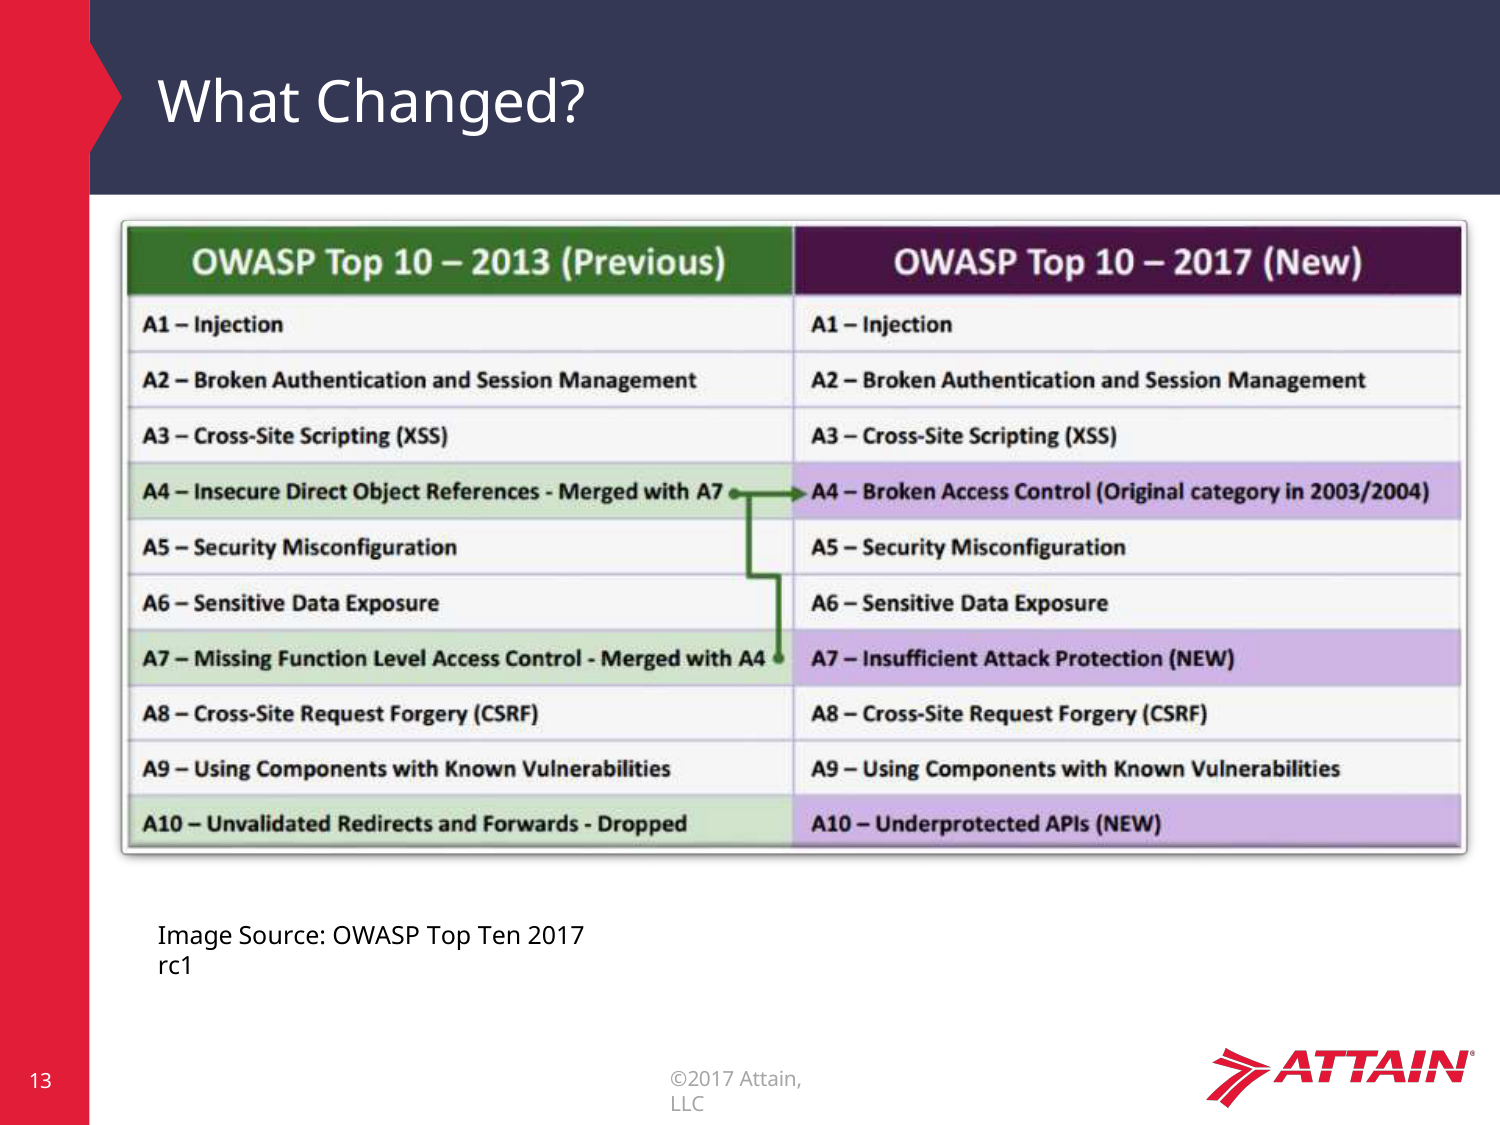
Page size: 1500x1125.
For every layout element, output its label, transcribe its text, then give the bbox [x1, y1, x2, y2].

title What Changed? [155, 28, 1345, 171]
footer ©2017 Attain, LLC [668, 1065, 833, 1093]
text_box Image Source: OWASP Top Ten 2017 rc1 [155, 919, 600, 952]
picture [1206, 1048, 1475, 1108]
text_box [107, 208, 1482, 871]
slide_number 13 [24, 1068, 56, 1095]
